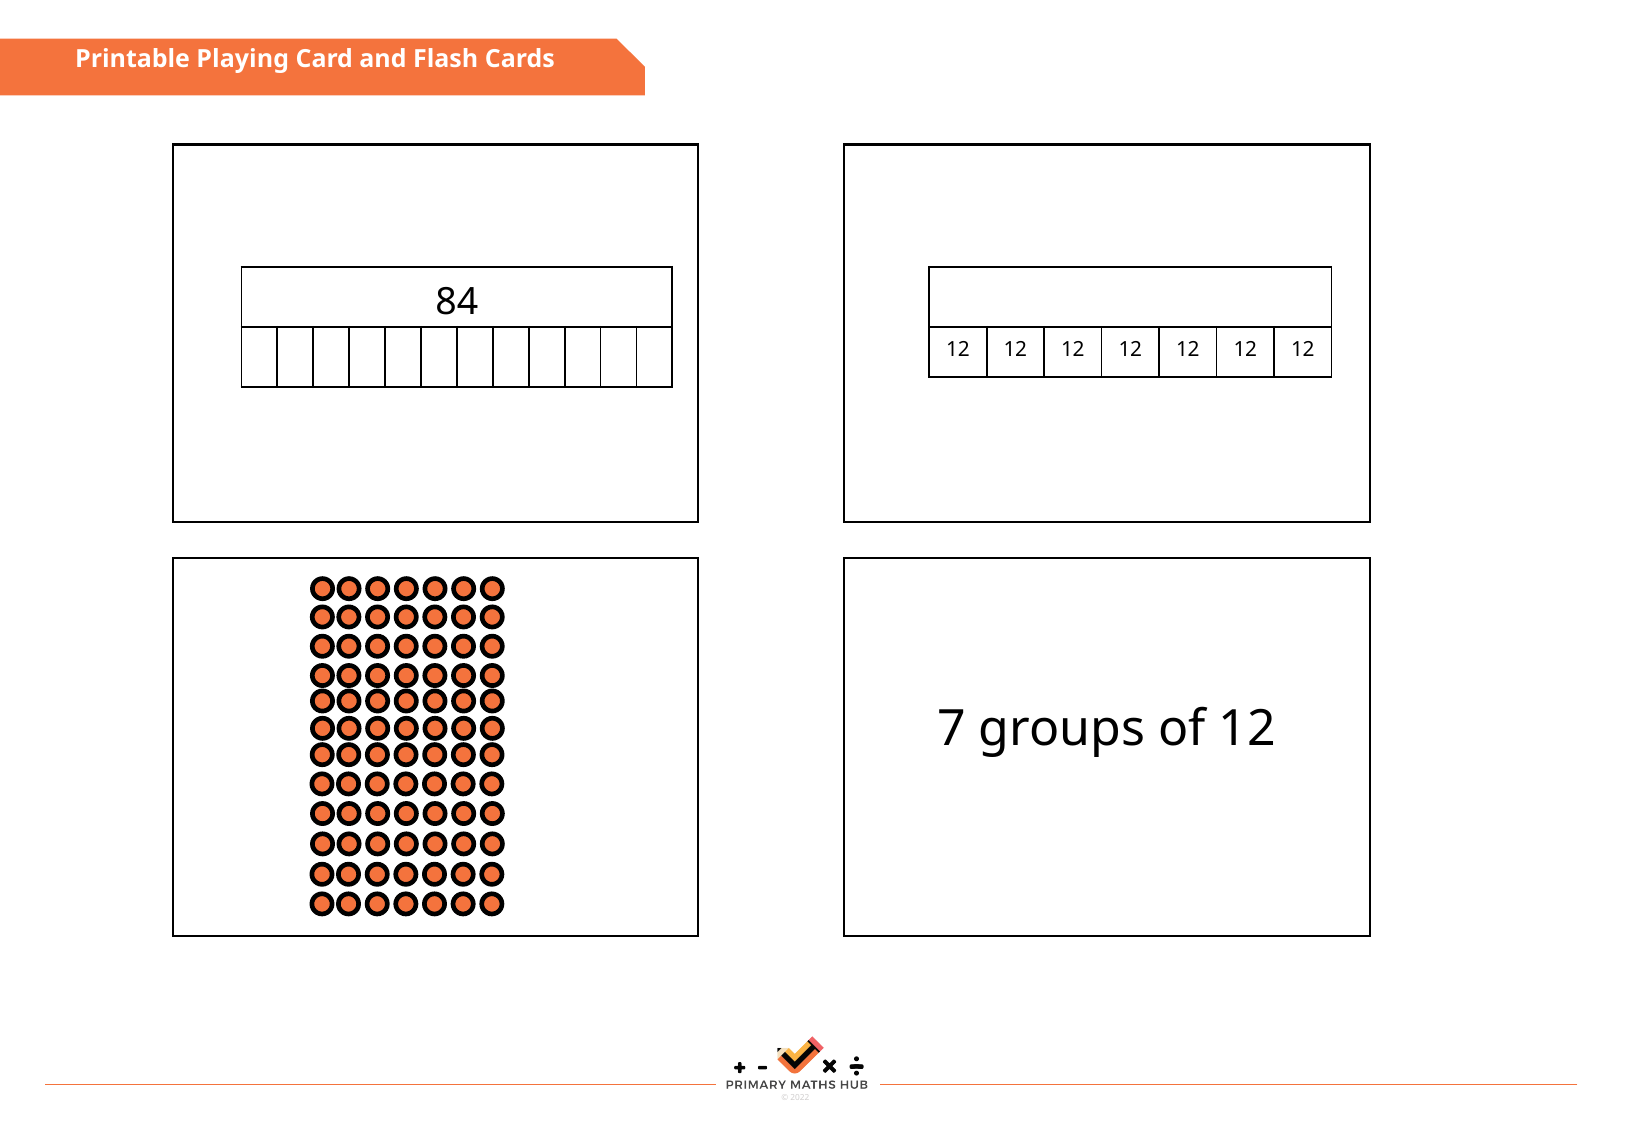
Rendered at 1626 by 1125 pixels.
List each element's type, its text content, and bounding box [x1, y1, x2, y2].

text_box [423, 689, 447, 713]
text_box [423, 577, 447, 600]
table_header 84 [242, 268, 671, 326]
table_cell [278, 328, 312, 386]
text_box [452, 664, 475, 687]
text_box [310, 863, 334, 886]
text_box [452, 743, 475, 766]
text_box [337, 717, 361, 740]
text_box Printable Playing Card and Flash Cards [0, 37, 646, 97]
table_cell [601, 328, 636, 386]
table_cell [314, 328, 348, 386]
table_cell [566, 328, 600, 386]
text_box [395, 577, 418, 600]
text_box [481, 832, 504, 856]
text_box [337, 892, 360, 916]
text_box [452, 605, 475, 629]
text_box [452, 832, 475, 856]
table_cell [386, 328, 420, 386]
text_box [480, 772, 504, 796]
text_box [423, 832, 447, 856]
text_box [481, 689, 504, 713]
text_box [481, 605, 504, 629]
text_box [481, 664, 504, 687]
text_box [451, 863, 475, 886]
text_box [337, 743, 360, 766]
text_box [394, 743, 418, 766]
text_box 7 groups of 12 [844, 688, 1370, 763]
text_box [481, 577, 504, 600]
text_box [394, 772, 418, 796]
text_box [395, 689, 418, 713]
text_box [311, 743, 334, 766]
text_box [843, 557, 1371, 937]
table_cell 12 [1217, 328, 1273, 376]
text_box [337, 605, 361, 629]
text_box [481, 717, 504, 740]
text_box [451, 772, 475, 796]
text_box [366, 802, 389, 825]
table_cell [637, 328, 671, 386]
text_box [394, 863, 418, 886]
text_box [337, 664, 361, 687]
text_box [311, 664, 334, 687]
text_box [311, 802, 334, 825]
text_box [310, 892, 334, 916]
text_box [311, 635, 334, 658]
table_cell 12 [1102, 328, 1158, 376]
text_box [423, 772, 446, 796]
text_box [366, 743, 389, 766]
text_box [337, 863, 360, 886]
table_cell 12 [930, 328, 986, 376]
text_box [395, 664, 418, 687]
text_box [423, 892, 446, 916]
text_box [452, 635, 475, 658]
text_box [337, 577, 361, 600]
table_cell 12 [1045, 328, 1101, 376]
text_box [366, 717, 389, 740]
text_box [310, 772, 334, 796]
text_box [395, 832, 418, 856]
table_cell [422, 328, 456, 386]
text_box [337, 832, 361, 856]
table_cell 12 [1275, 328, 1331, 376]
text_box [452, 689, 475, 713]
text_box [452, 802, 475, 825]
text_box [366, 635, 389, 658]
text_box [366, 892, 389, 916]
text_box [843, 143, 1371, 523]
text_box [172, 143, 699, 523]
text_box [451, 892, 475, 916]
text_box [423, 664, 447, 687]
text_box [395, 802, 418, 825]
text_box [423, 605, 447, 629]
text_box [423, 743, 446, 766]
text_box [366, 577, 389, 600]
text_box [480, 892, 504, 916]
text_box [452, 717, 475, 740]
text_box [337, 689, 361, 713]
table_cell [458, 328, 492, 386]
text_box [423, 863, 446, 886]
text_box [481, 635, 504, 658]
table_cell [350, 328, 384, 386]
text_box [311, 832, 334, 856]
text_box [481, 802, 504, 825]
text_box © 2022 [720, 1084, 870, 1110]
text_box [366, 832, 389, 856]
text_box [395, 717, 418, 740]
text_box [395, 635, 418, 658]
text_box [452, 577, 475, 600]
text_box [337, 772, 360, 796]
table_cell [530, 328, 564, 386]
text_box [366, 689, 389, 713]
table_cell 12 [1160, 328, 1216, 376]
picture [722, 1034, 872, 1094]
text_box [423, 635, 447, 658]
text_box [311, 605, 334, 629]
text_box [337, 802, 361, 825]
text_box [366, 863, 389, 886]
text_box [480, 743, 504, 766]
text_box [394, 892, 418, 916]
text_box [337, 635, 361, 658]
text_box [423, 802, 447, 825]
text_box [311, 577, 334, 600]
text_box [366, 772, 389, 796]
table_cell [242, 328, 276, 386]
text_box [395, 605, 418, 629]
text_box [172, 557, 699, 937]
text_box [311, 717, 334, 740]
text_box [423, 717, 447, 740]
text_box [311, 689, 334, 713]
text_box [480, 863, 504, 886]
table_cell 12 [988, 328, 1043, 376]
table_cell [494, 328, 528, 386]
table_header [930, 268, 1331, 326]
text_box [366, 664, 389, 687]
text_box [366, 605, 389, 629]
